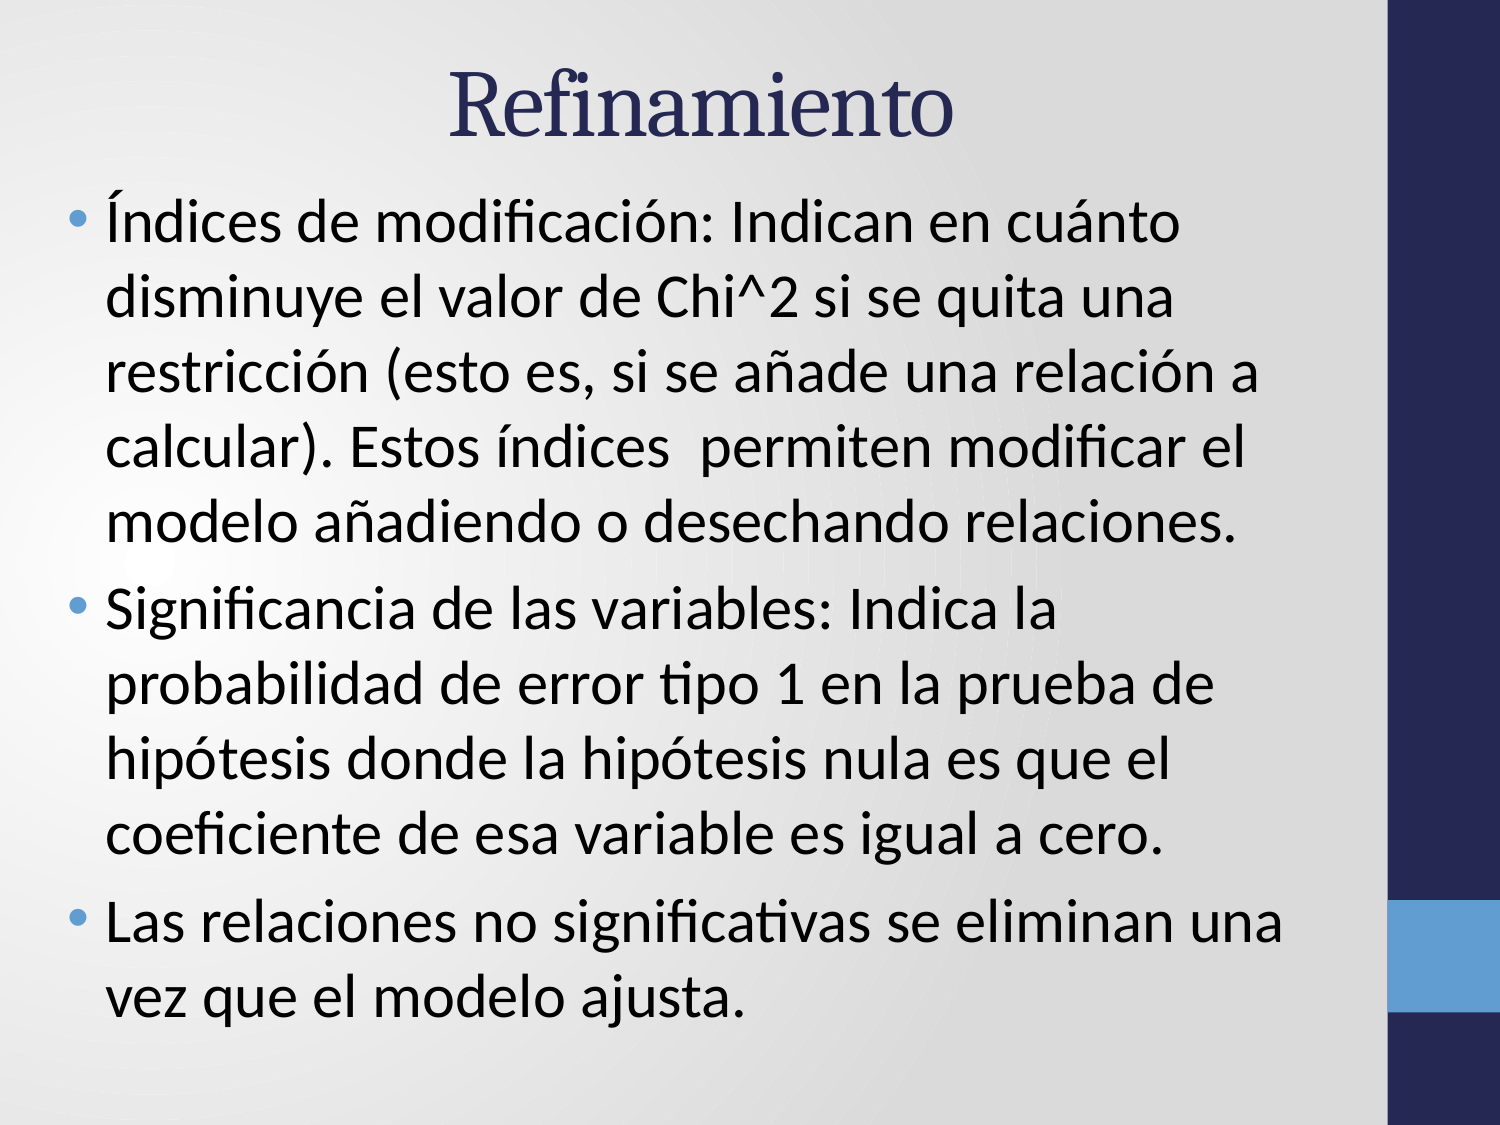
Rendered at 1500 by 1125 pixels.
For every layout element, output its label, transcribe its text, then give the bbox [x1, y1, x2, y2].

list Índices de modificación: Indican en cuánto disminuye el valor de Chi^2 si se quita una restricción (esto es, si se añade una relación a calcular). Estos índices permiten modificar el modelo añadiendo o desechando relaciones. Significancia de las variables: Indica la probabilidad de error tipo 1 en la prueba de hipótesis donde la hipótesis nula es que el coeficiente de esa variable es igual a cero. Las relaciones no significativas se eliminan una vez que el modelo ajusta. [34, 172, 1369, 1059]
title Refinamiento [76, 4, 1327, 172]
